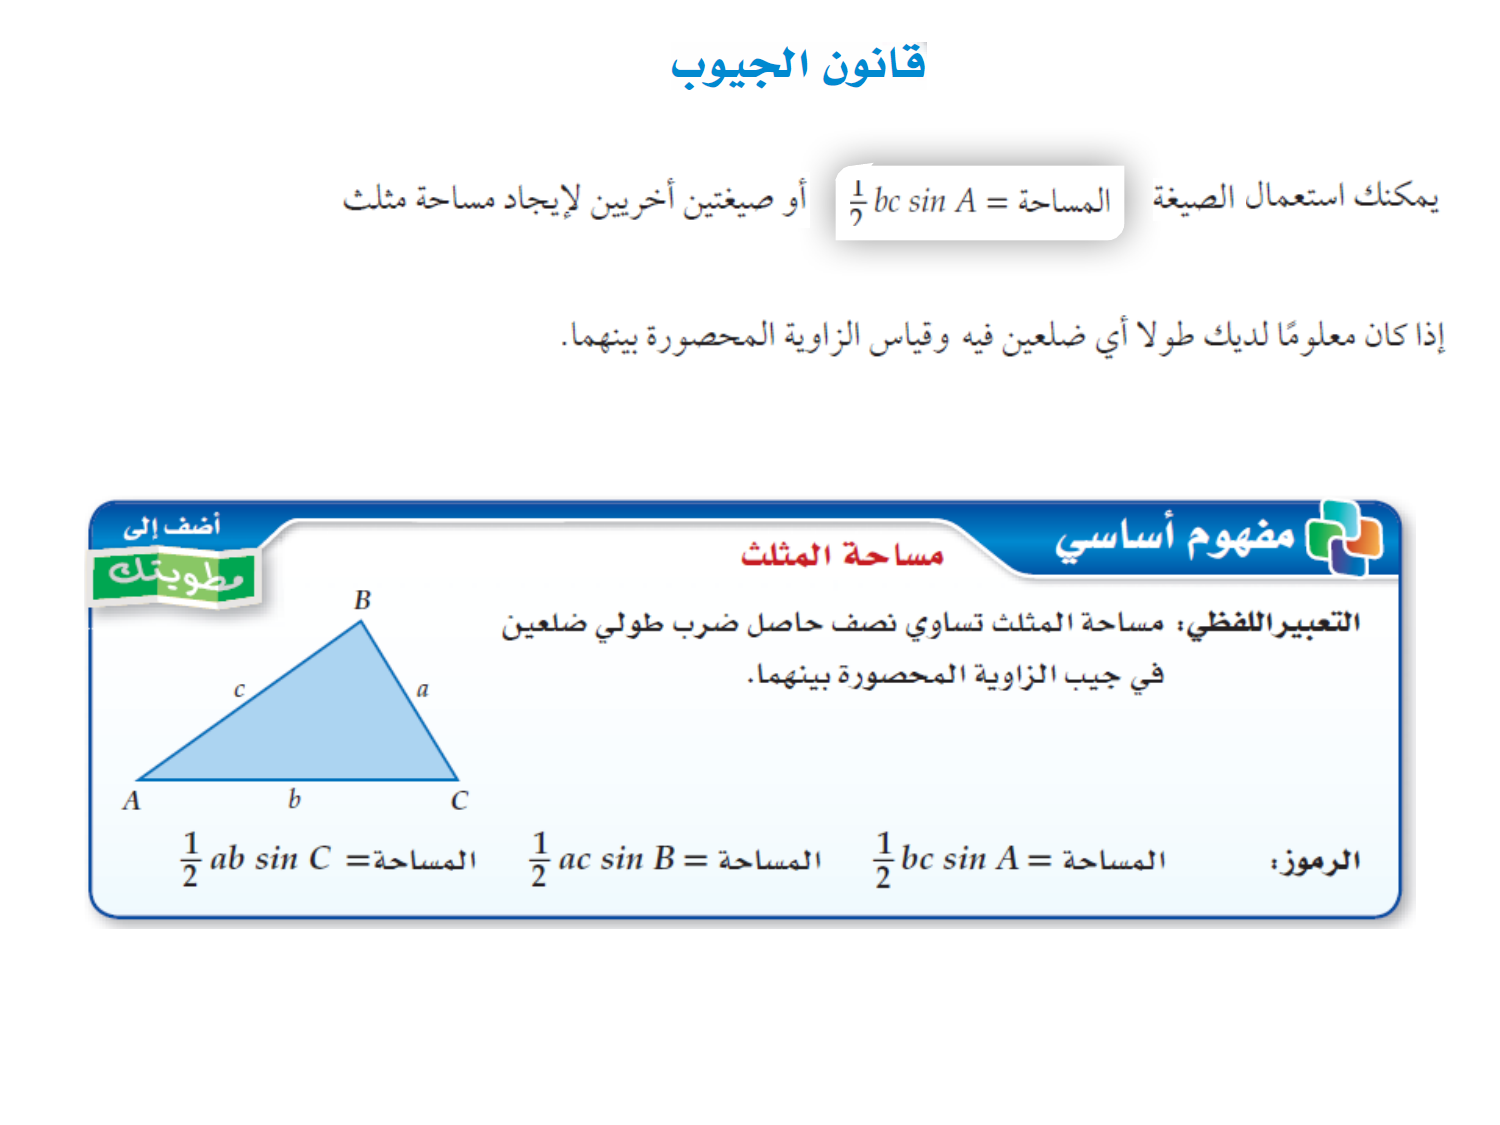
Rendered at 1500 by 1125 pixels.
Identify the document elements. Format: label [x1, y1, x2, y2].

text_box [340, 172, 1448, 234]
text_box [561, 314, 1448, 364]
picture [671, 42, 927, 91]
picture [84, 495, 1416, 929]
